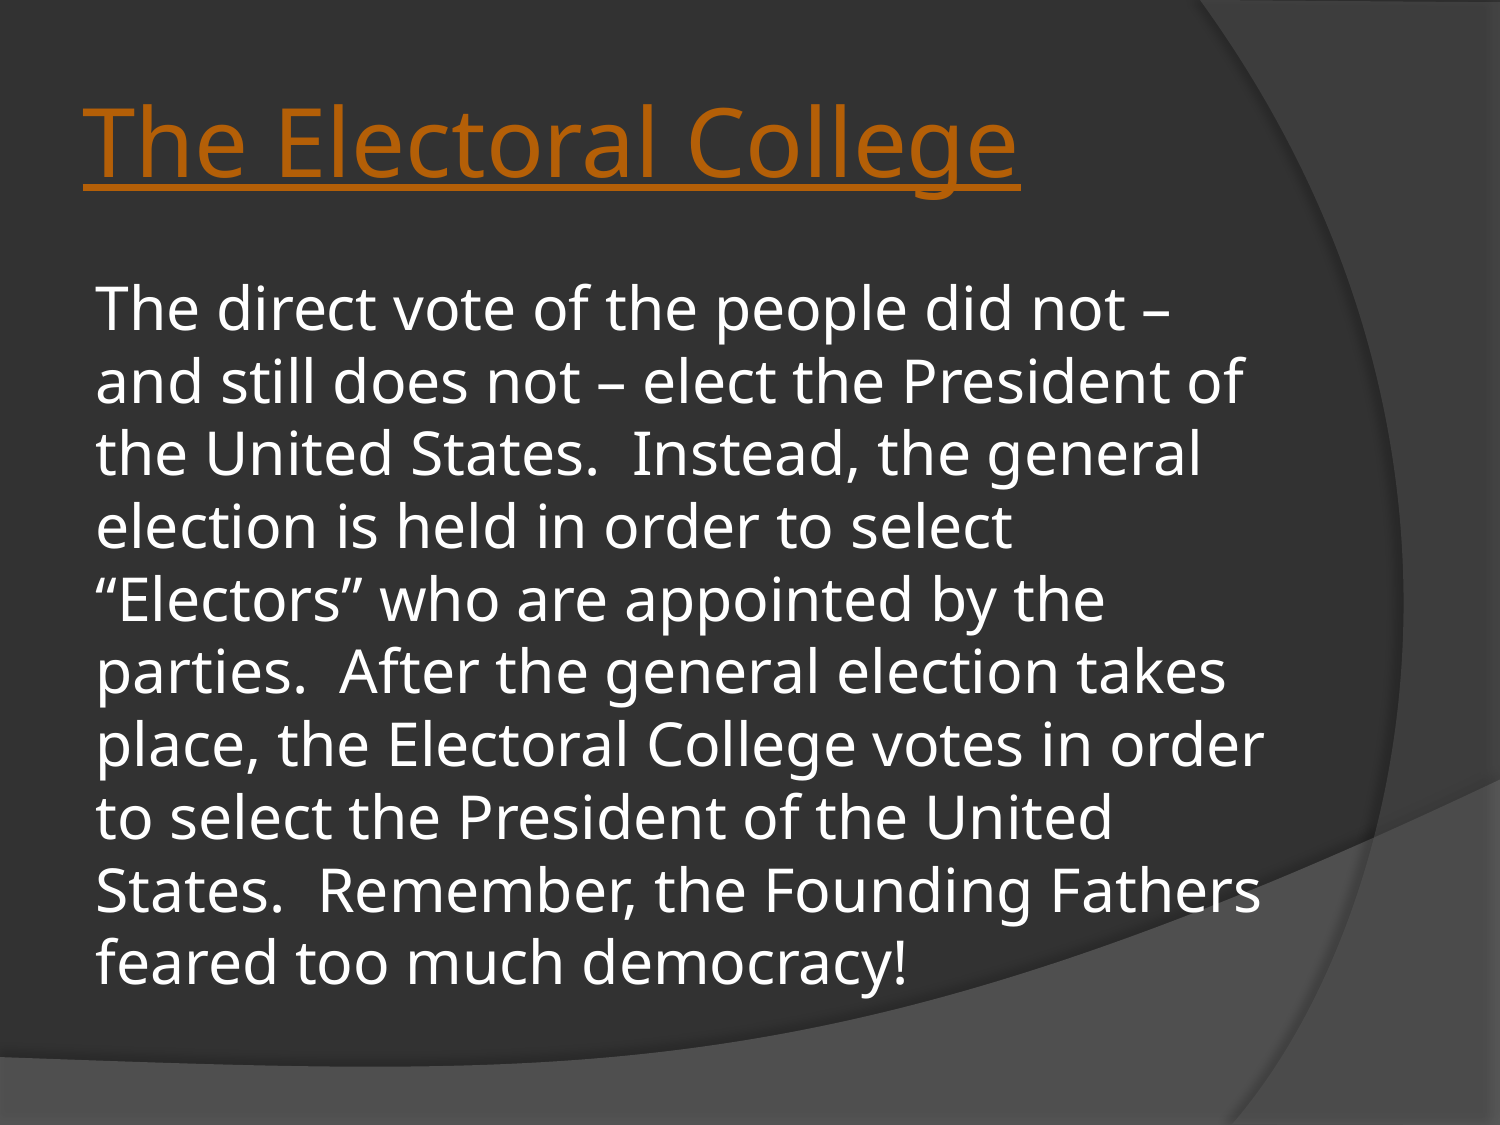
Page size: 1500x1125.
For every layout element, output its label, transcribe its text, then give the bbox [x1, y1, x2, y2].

list The direct vote of the people did not – and still does not – elect the President of the United States. Instead, the general election is held in order to select “Electors” who are appointed by the parties. After the general election takes place, the Electoral College votes in order to select the President of the United States. Remember, the Founding Fathers feared too much democracy! [75, 262, 1300, 1005]
title The Electoral College [75, 45, 1300, 233]
